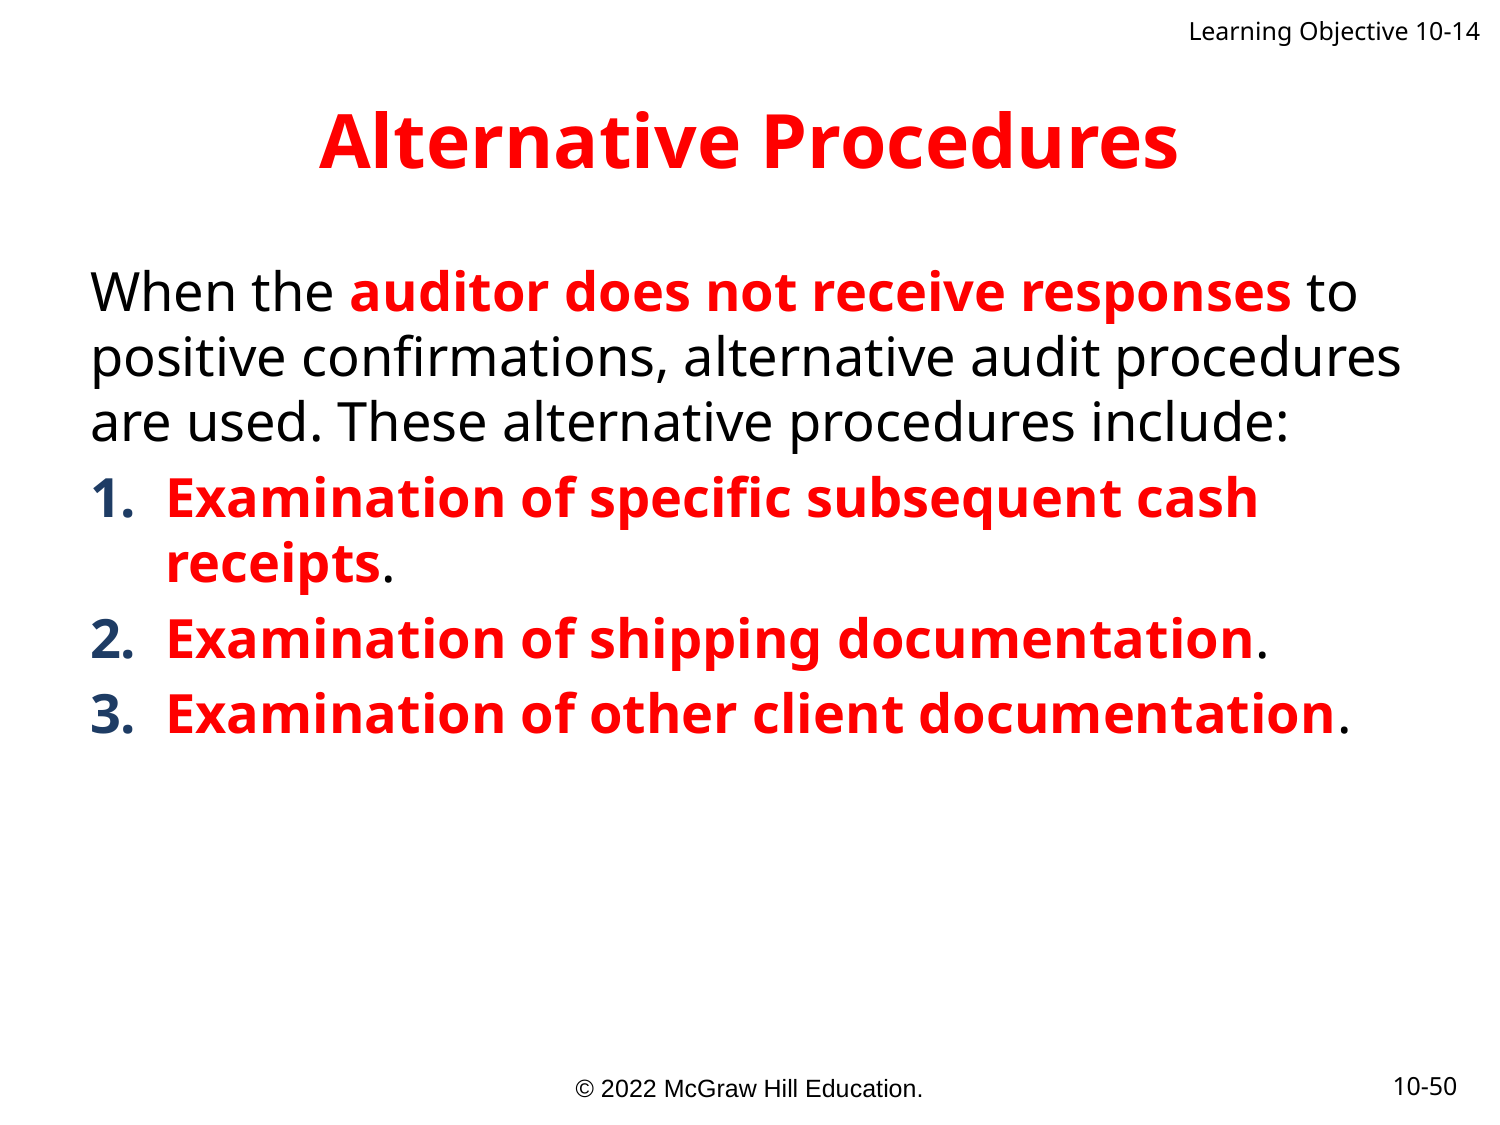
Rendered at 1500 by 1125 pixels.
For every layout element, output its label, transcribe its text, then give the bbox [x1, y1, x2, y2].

title Alternative Procedures [75, 45, 1425, 233]
list When the auditor does not receive responses to positive confirmations, alternative audit procedures are used. These alternative procedures include: Examination of specific subsequent cash receipts. Examination of shipping documentation. Examination of other client documentation. [75, 249, 1425, 1075]
list Learning Objective 10-14 [908, 1, 1496, 60]
